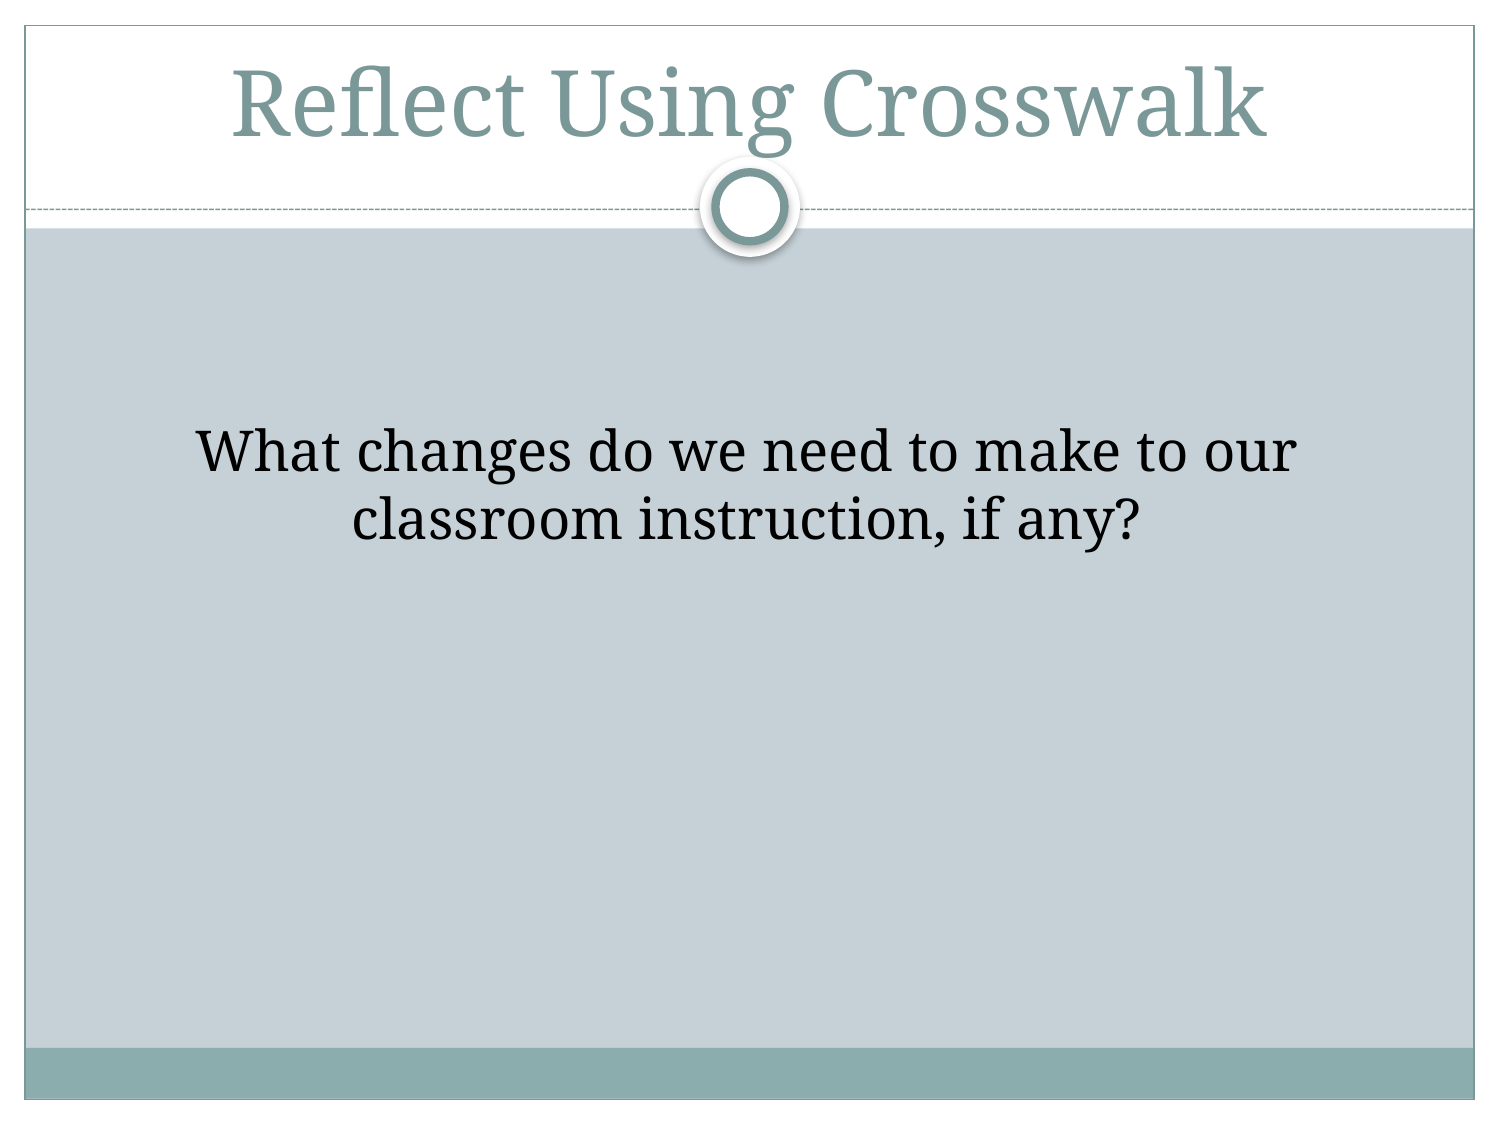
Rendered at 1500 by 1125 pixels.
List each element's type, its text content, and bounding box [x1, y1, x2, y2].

title Reflect Using Crosswalk [49, 37, 1450, 162]
list What changes do we need to make to our classroom instruction, if any? [49, 250, 1445, 1001]
